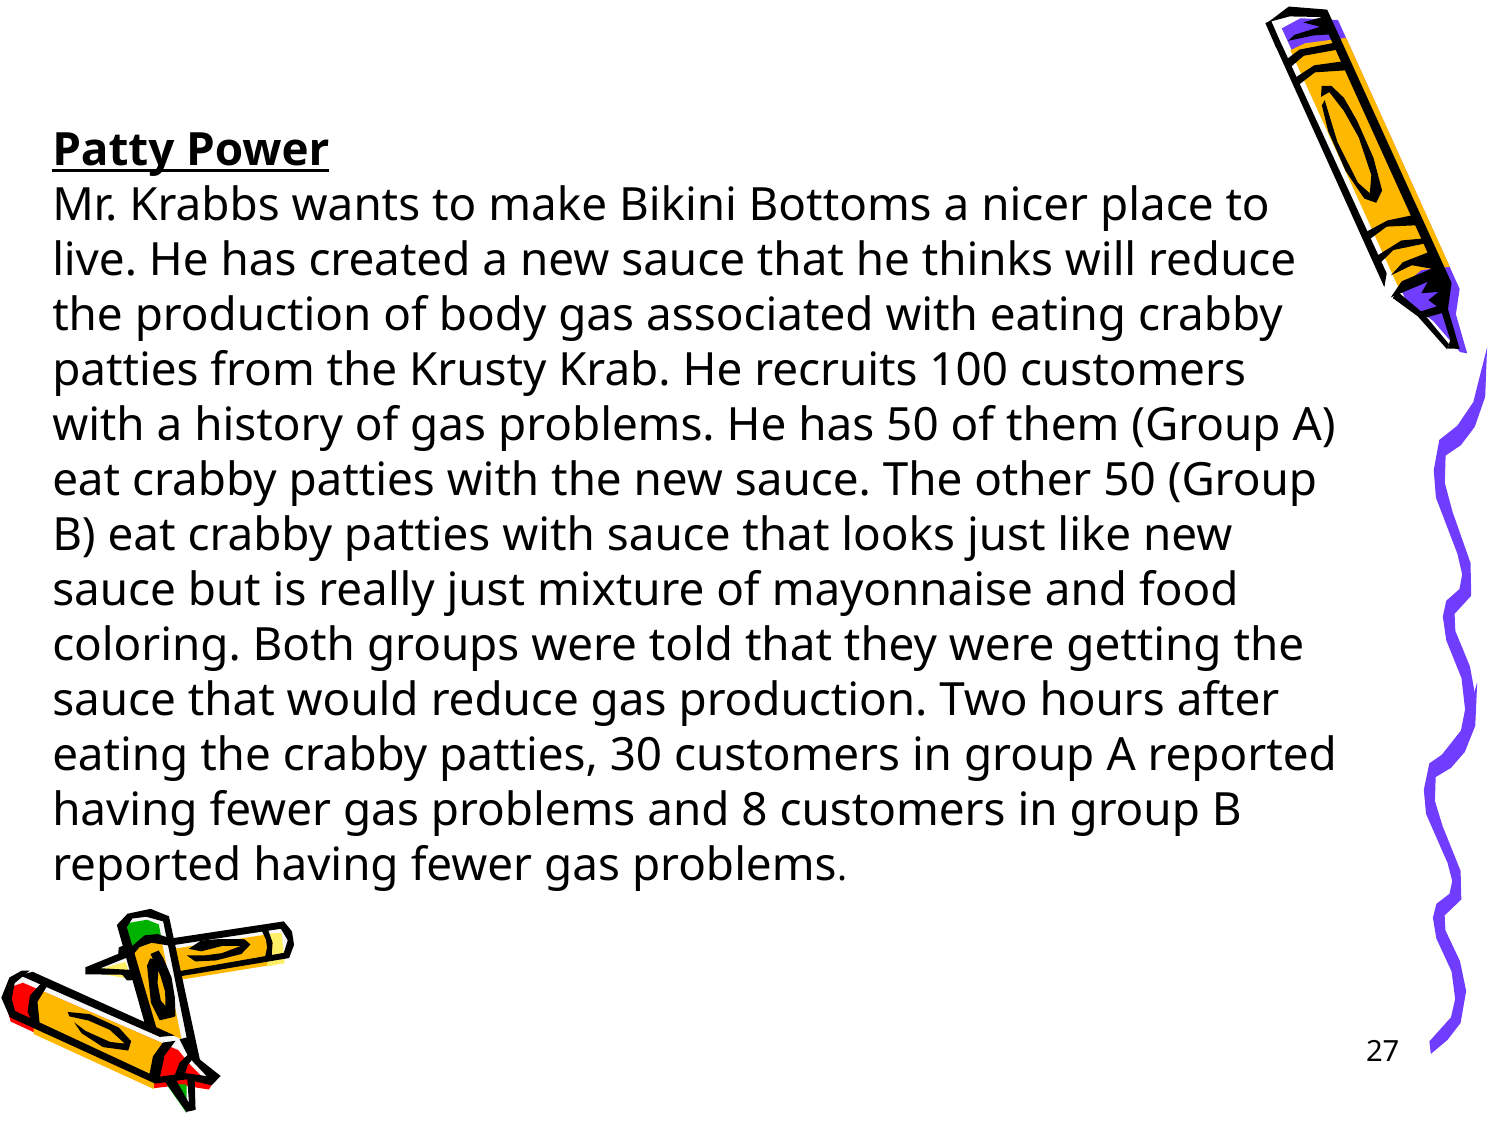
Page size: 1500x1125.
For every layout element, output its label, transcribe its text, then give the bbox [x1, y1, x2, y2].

text_box Patty Power Mr. Krabbs wants to make Bikini Bottoms a nicer place to live. He has created a new sauce that he thinks will reduce the production of body gas associated with eating crabby patties from the Krusty Krab. He recruits 100 customers with a history of gas problems. He has 50 of them (Group A) eat crabby patties with the new sauce. The other 50 (Group B) eat crabby patties with sauce that looks just like new sauce but is really just mixture of mayonnaise and food coloring. Both groups were told that they were getting the sauce that would reduce gas production. Two hours after eating the crabby patties, 30 customers in group A reported having fewer gas problems and 8 customers in group B reported having fewer gas problems. [37, 112, 1363, 897]
slide_number 27 [1101, 1024, 1415, 1101]
